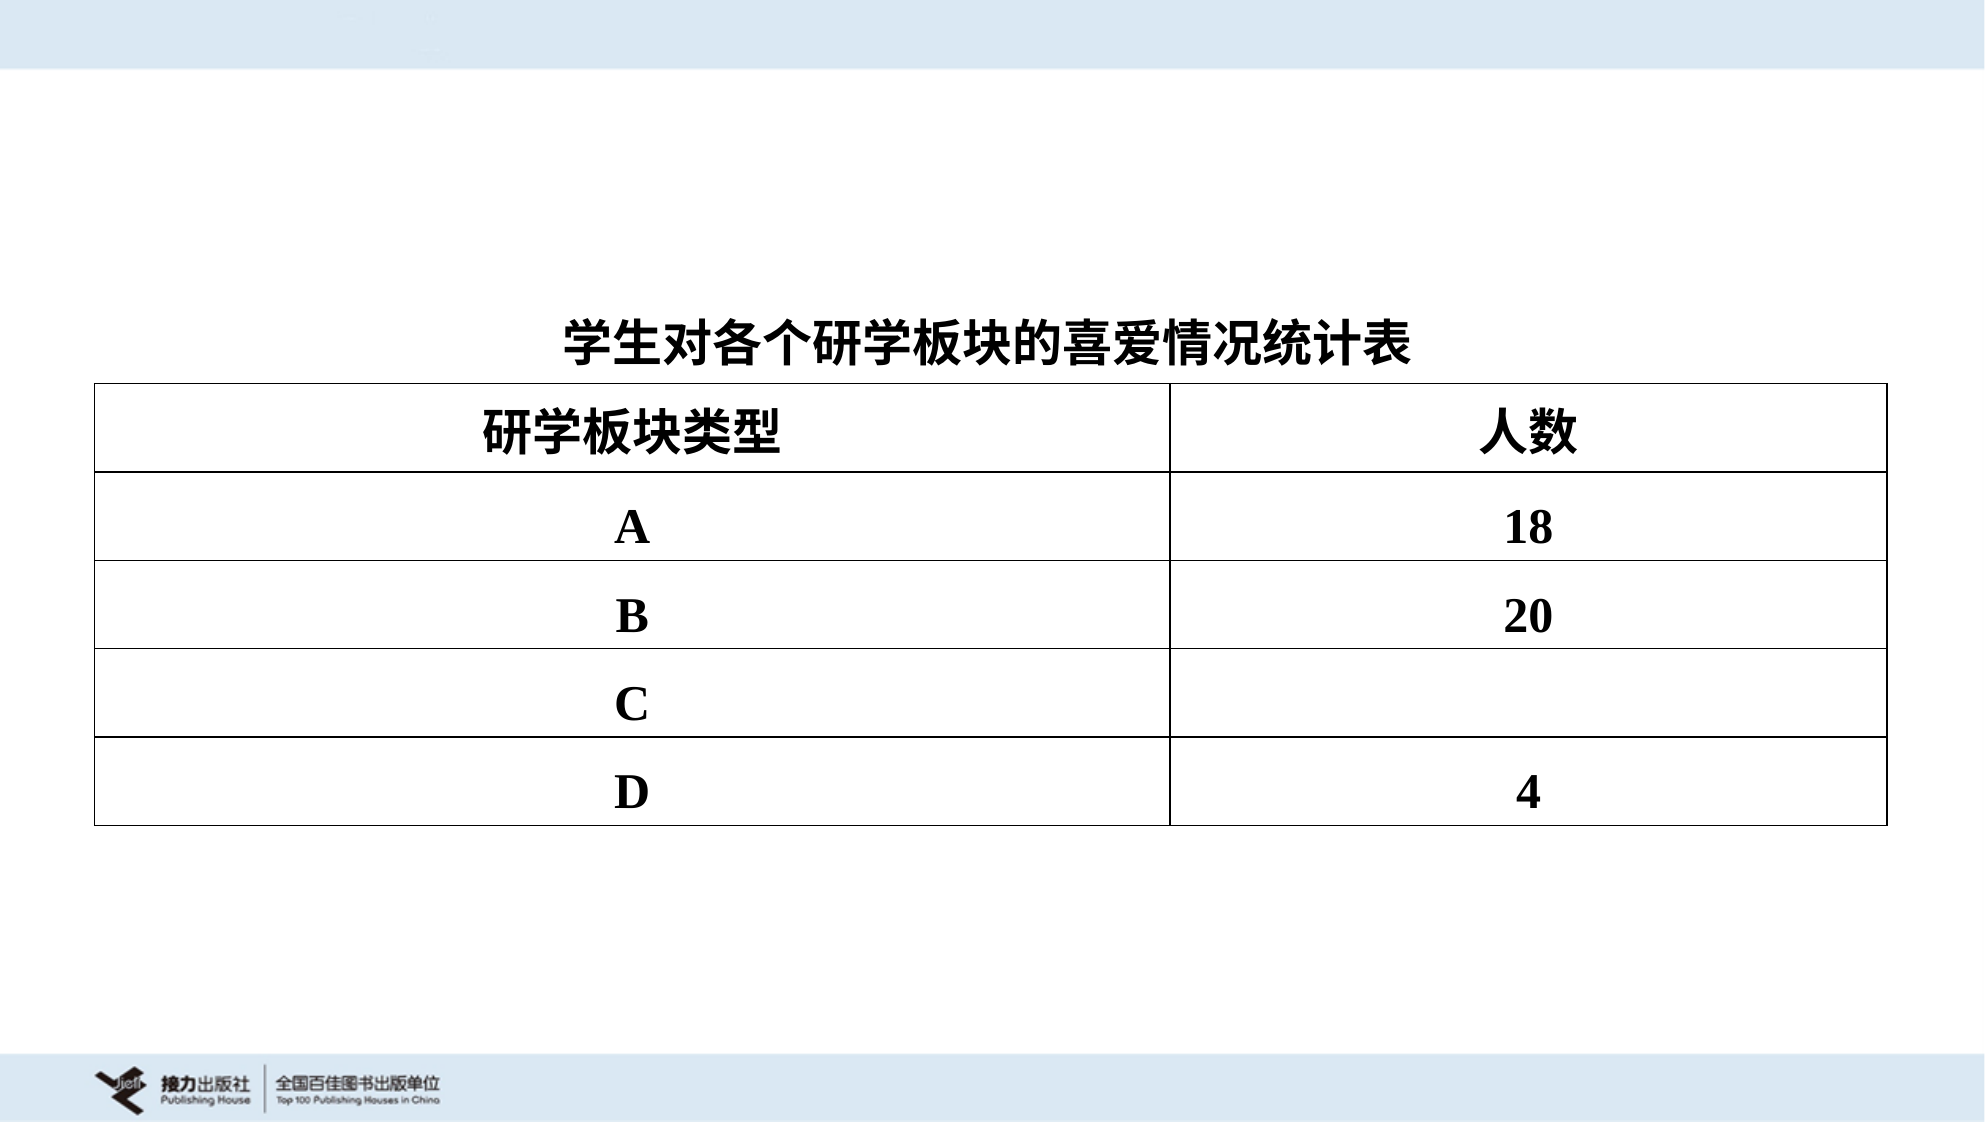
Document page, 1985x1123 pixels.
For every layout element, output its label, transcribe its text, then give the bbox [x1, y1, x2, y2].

picture [0, 0, 1985, 1122]
text_box 学生对各个研学板块的喜爱情况统计表 [94, 284, 1892, 372]
